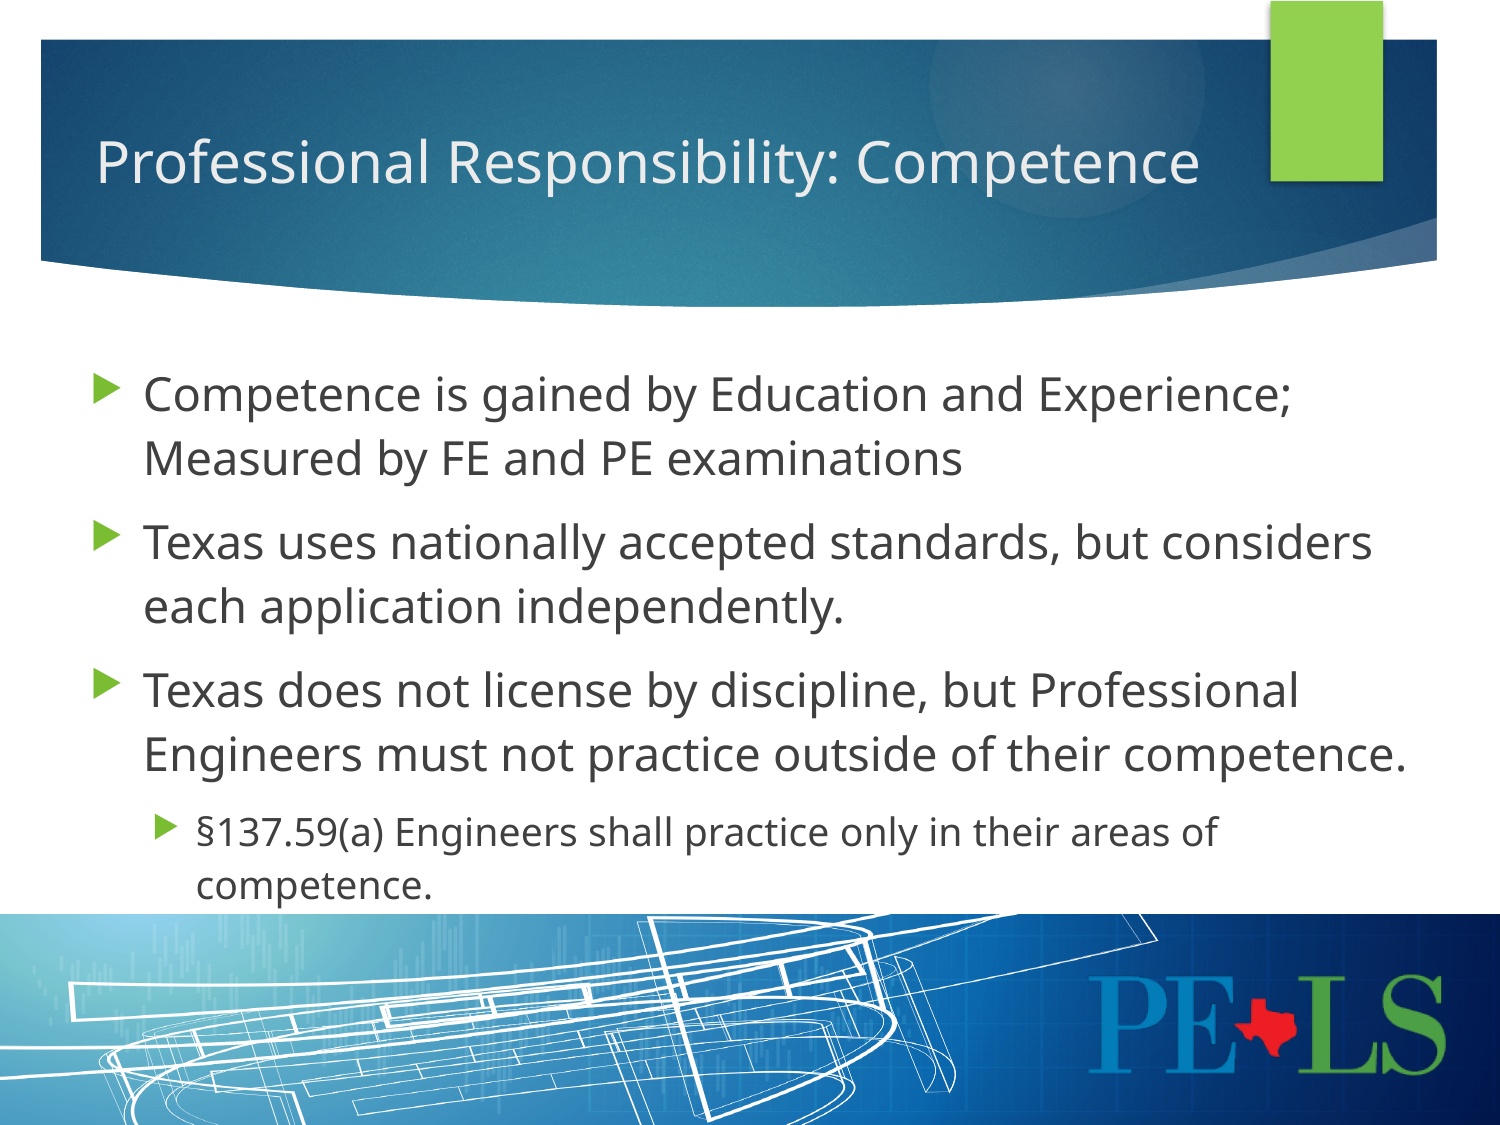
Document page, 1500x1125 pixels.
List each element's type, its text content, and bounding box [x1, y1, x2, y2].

title Professional Responsibility: Competence [80, 66, 1431, 254]
picture [0, 914, 1500, 1125]
list Competence is gained by Education and Experience; Measured by FE and PE examinations Texas uses nationally accepted standards, but considers each application independently. Texas does not license by discipline, but Professional Engineers must not practice outside of their competence. §137.59(a) Engineers shall practice only in their areas of competence. [75, 354, 1425, 937]
